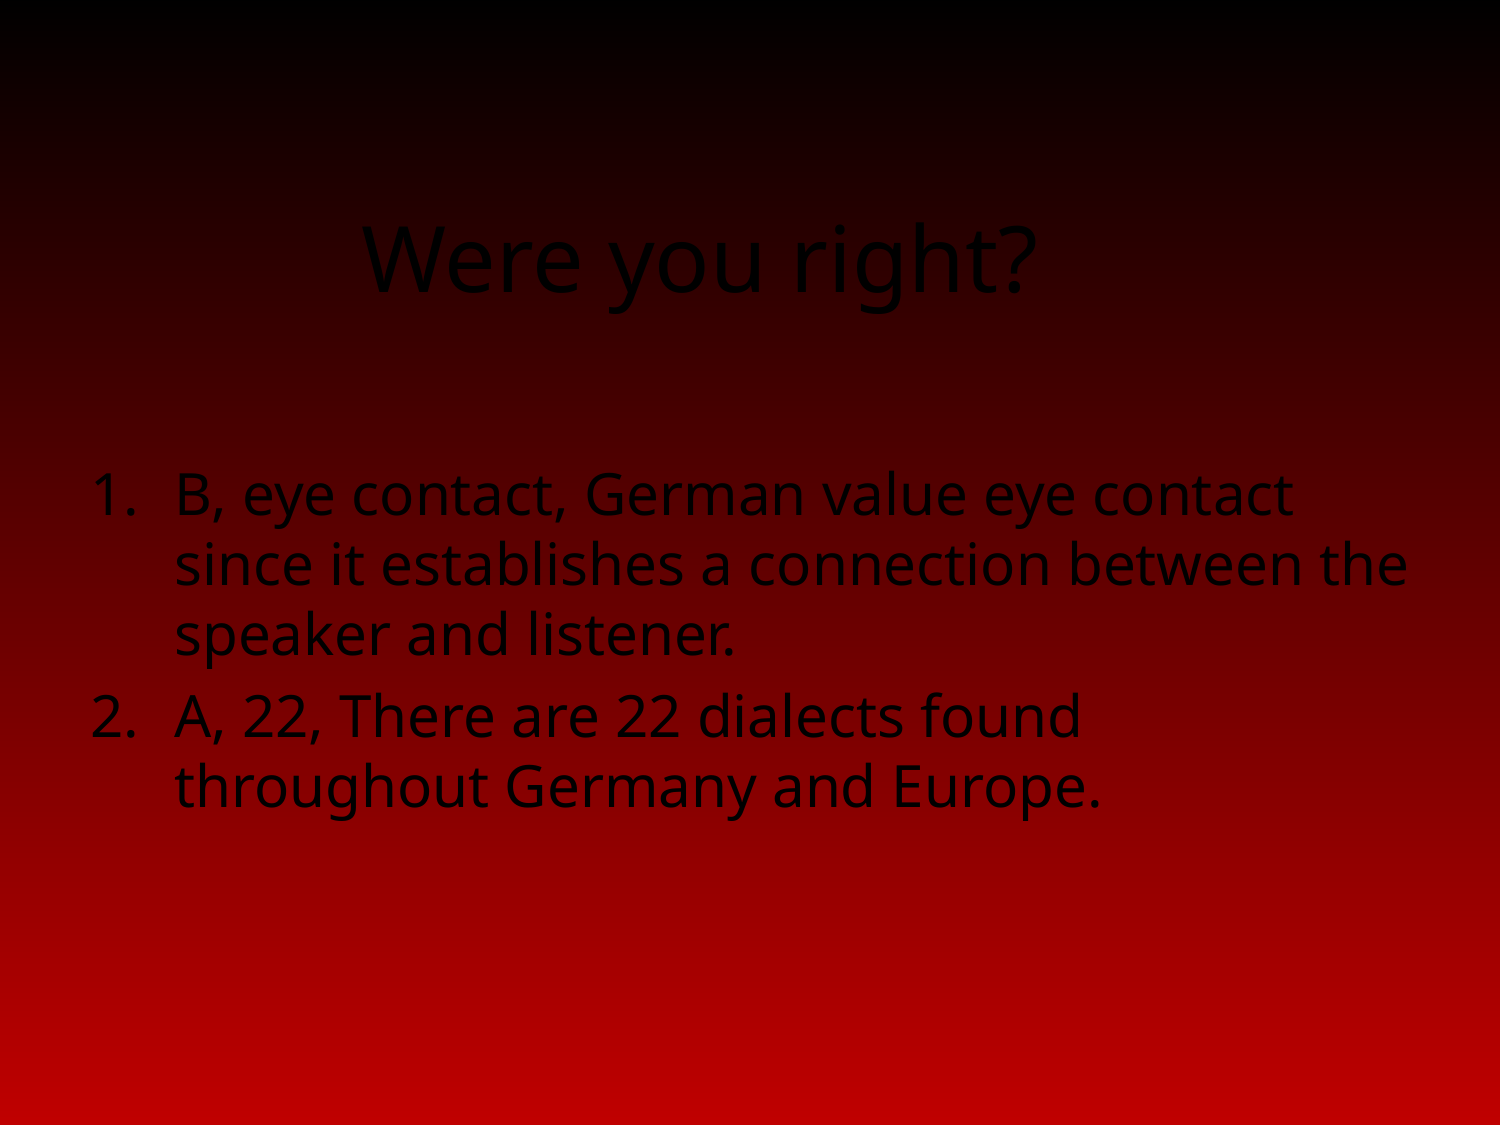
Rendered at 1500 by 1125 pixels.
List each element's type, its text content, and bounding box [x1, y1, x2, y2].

list B, eye contact, German value eye contact since it establishes a connection between the speaker and listener. A, 22, There are 22 dialects found throughout Germany and Europe. [74, 449, 1426, 938]
title Were you right? [199, 162, 1201, 351]
